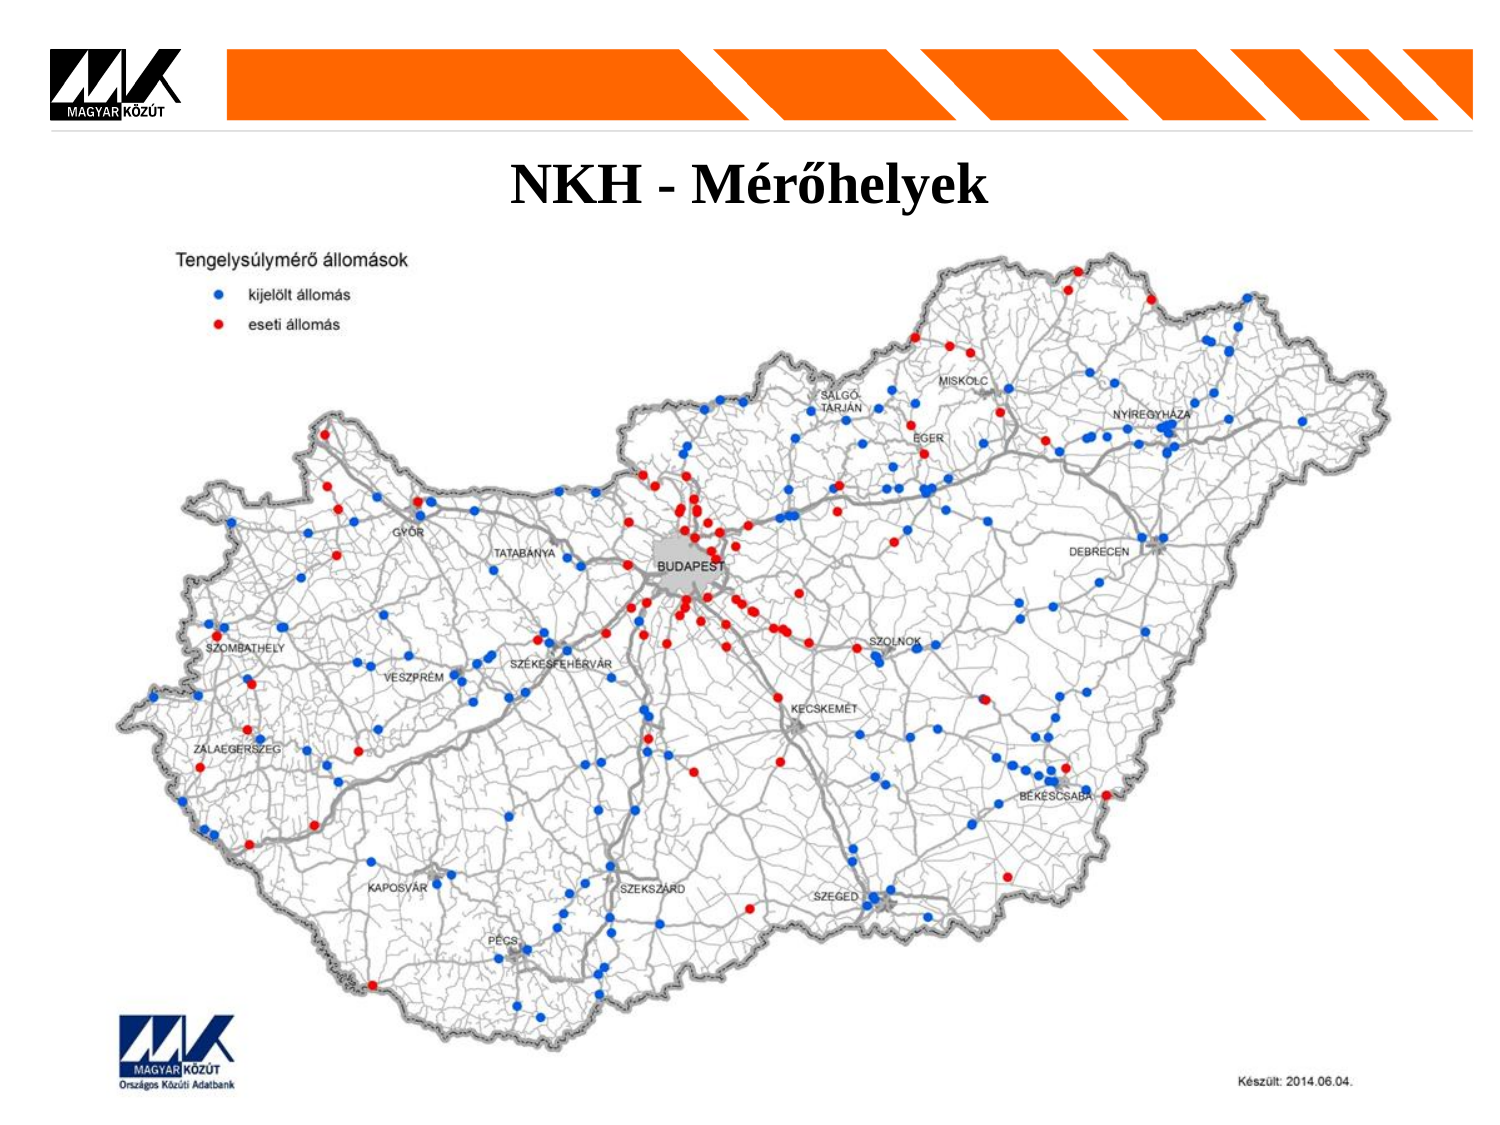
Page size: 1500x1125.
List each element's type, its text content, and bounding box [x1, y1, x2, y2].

picture [87, 176, 1413, 1116]
picture [50, 31, 1494, 137]
text_box NKH - Mérőhelyek [265, 144, 1235, 175]
